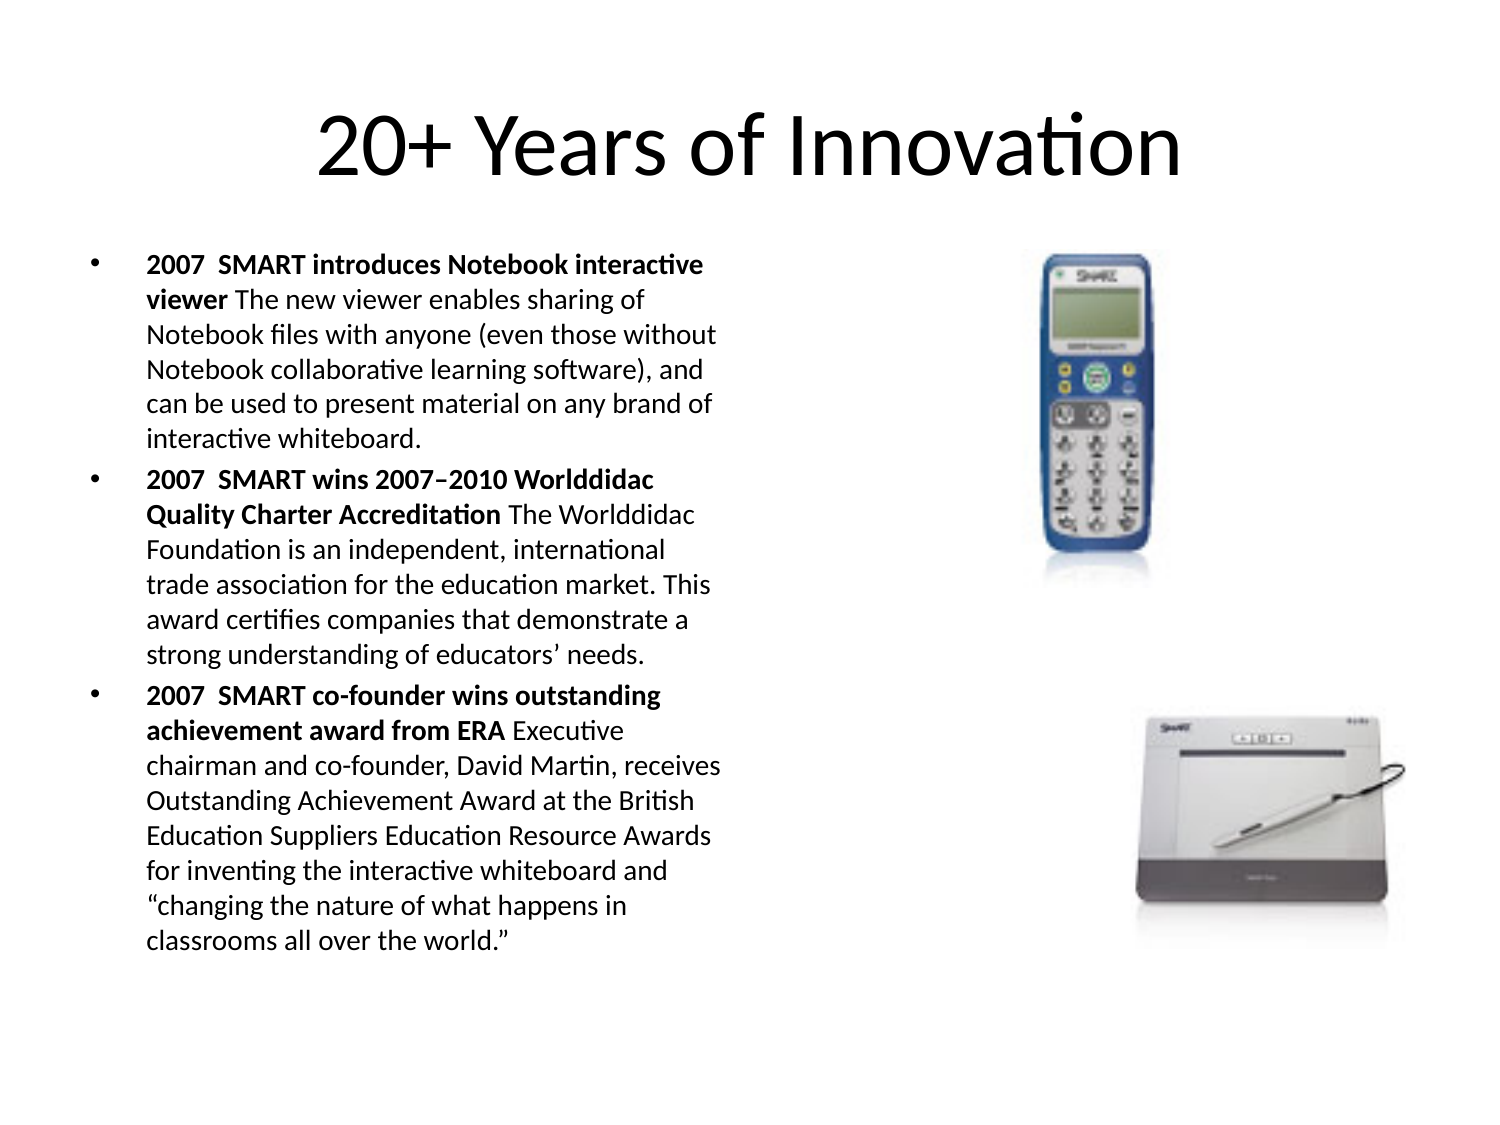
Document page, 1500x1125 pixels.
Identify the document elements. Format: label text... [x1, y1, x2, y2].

picture [1112, 687, 1413, 949]
picture [924, 249, 1263, 588]
title 20+ Years of Innovation [75, 45, 1425, 233]
list 2007 SMART introduces Notebook interactive viewer The new viewer enables sharing of Notebook files with anyone (even those without Notebook collaborative learning software), and can be used to present material on any brand of interactive whiteboard. 2007 SMART wins 2007–2010 Worlddidac Quality Charter Accreditation The Worlddidac Foundation is an independent, international trade association for the education market. This award certifies companies that demonstrate a strong understanding of educators’ needs. 2007 SMART co-founder wins outstanding achievement award from ERA Executive chairman and co-founder, David Martin, receives Outstanding Achievement Award at the British Education Suppliers Education Resource Awards for inventing the interactive whiteboard and “changing the nature of what happens in classrooms all over the world.” [75, 237, 738, 980]
